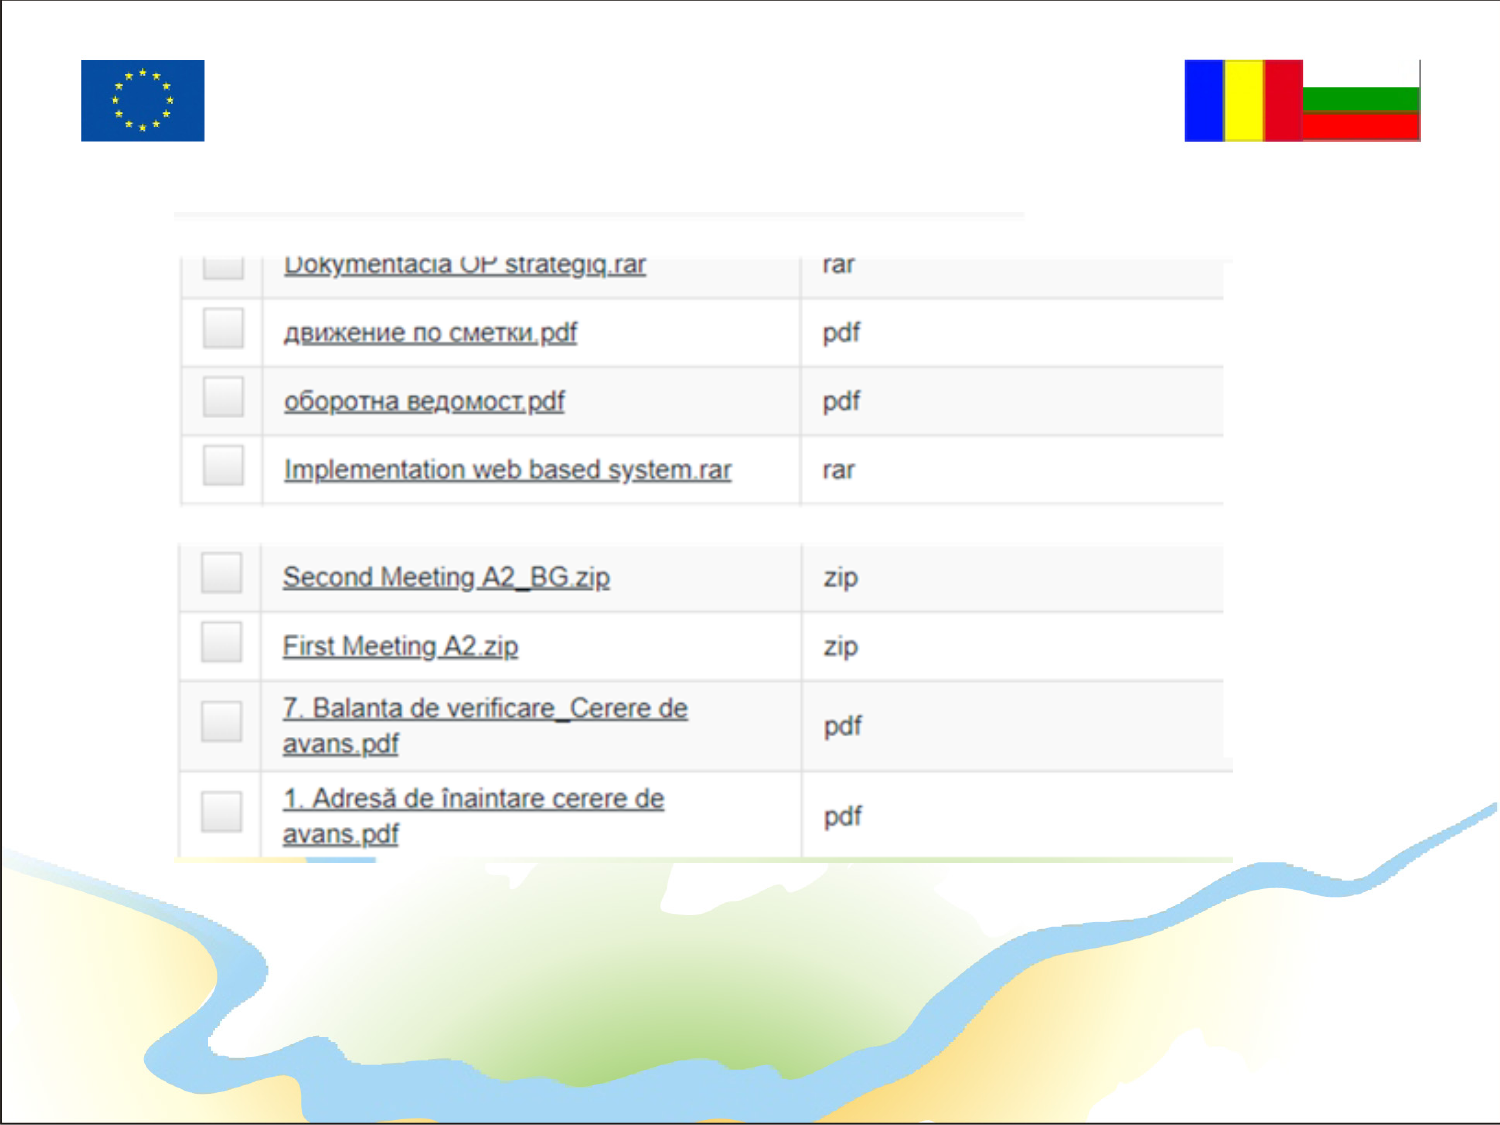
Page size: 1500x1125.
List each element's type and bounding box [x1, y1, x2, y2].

list [174, 212, 1233, 863]
picture [0, 0, 1500, 1125]
